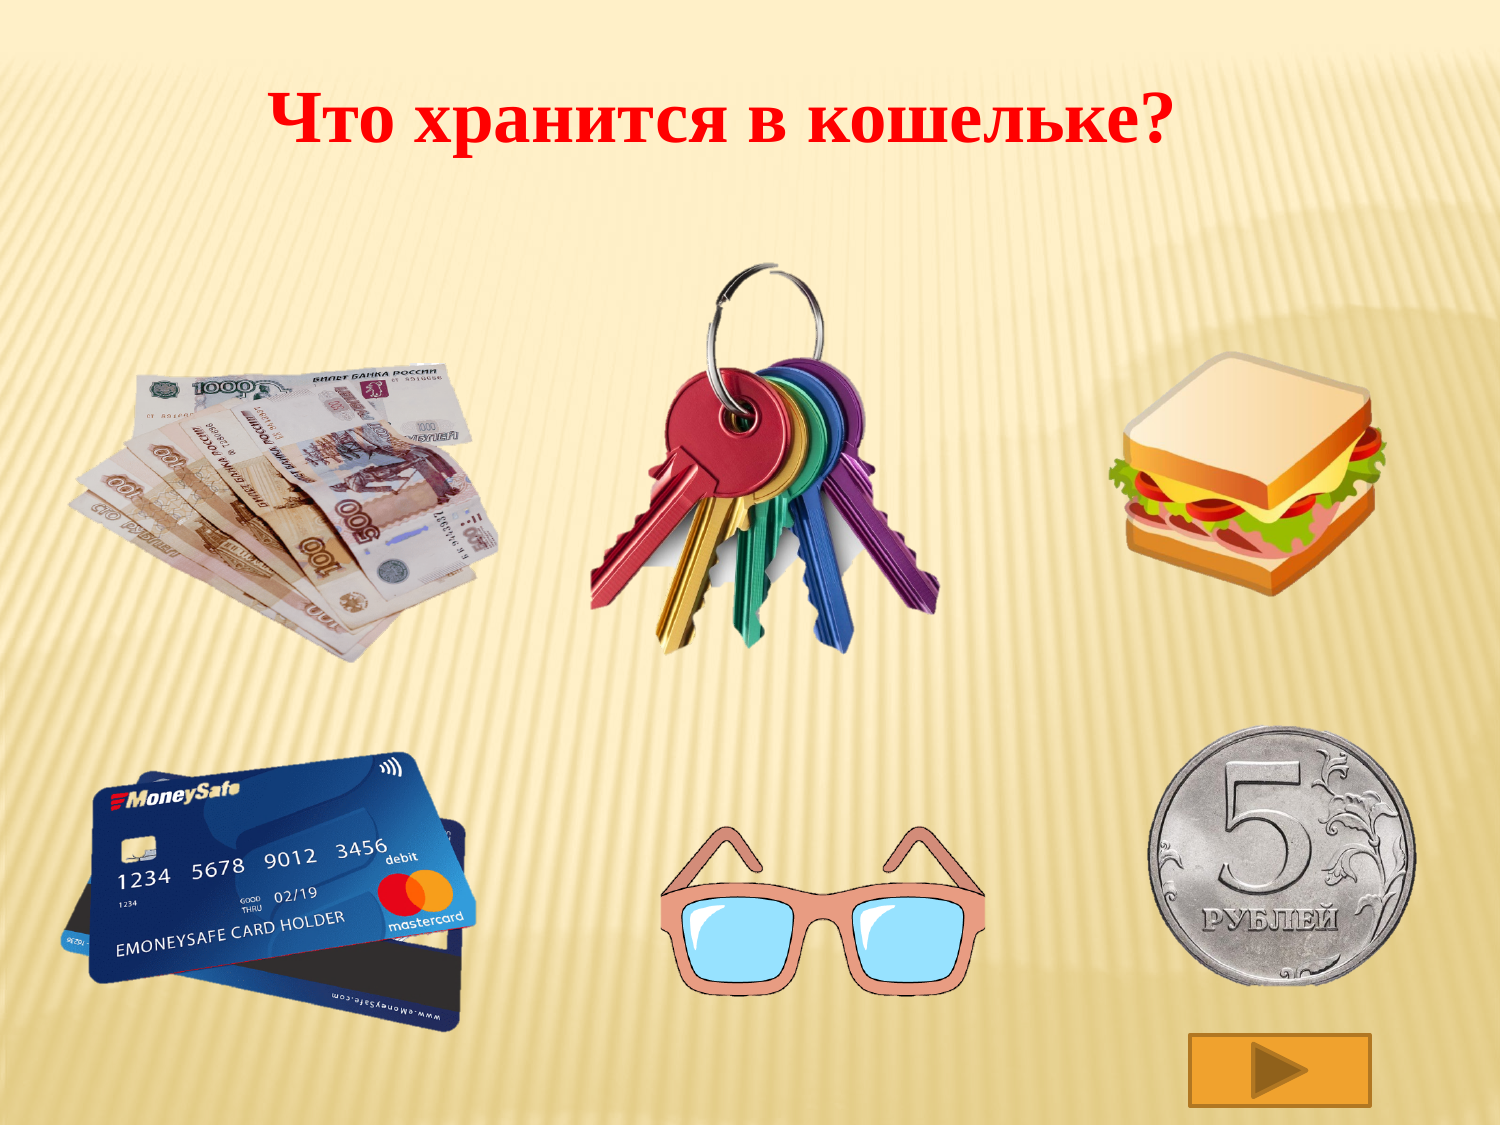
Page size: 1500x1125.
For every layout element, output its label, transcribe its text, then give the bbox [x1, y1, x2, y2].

picture [36, 746, 517, 1036]
picture [1083, 715, 1477, 998]
picture [619, 772, 1025, 1063]
text_box [1188, 1033, 1372, 1108]
picture [548, 243, 1500, 679]
picture [66, 363, 504, 663]
text_box Что хранится в кошельке? [179, 59, 1266, 165]
